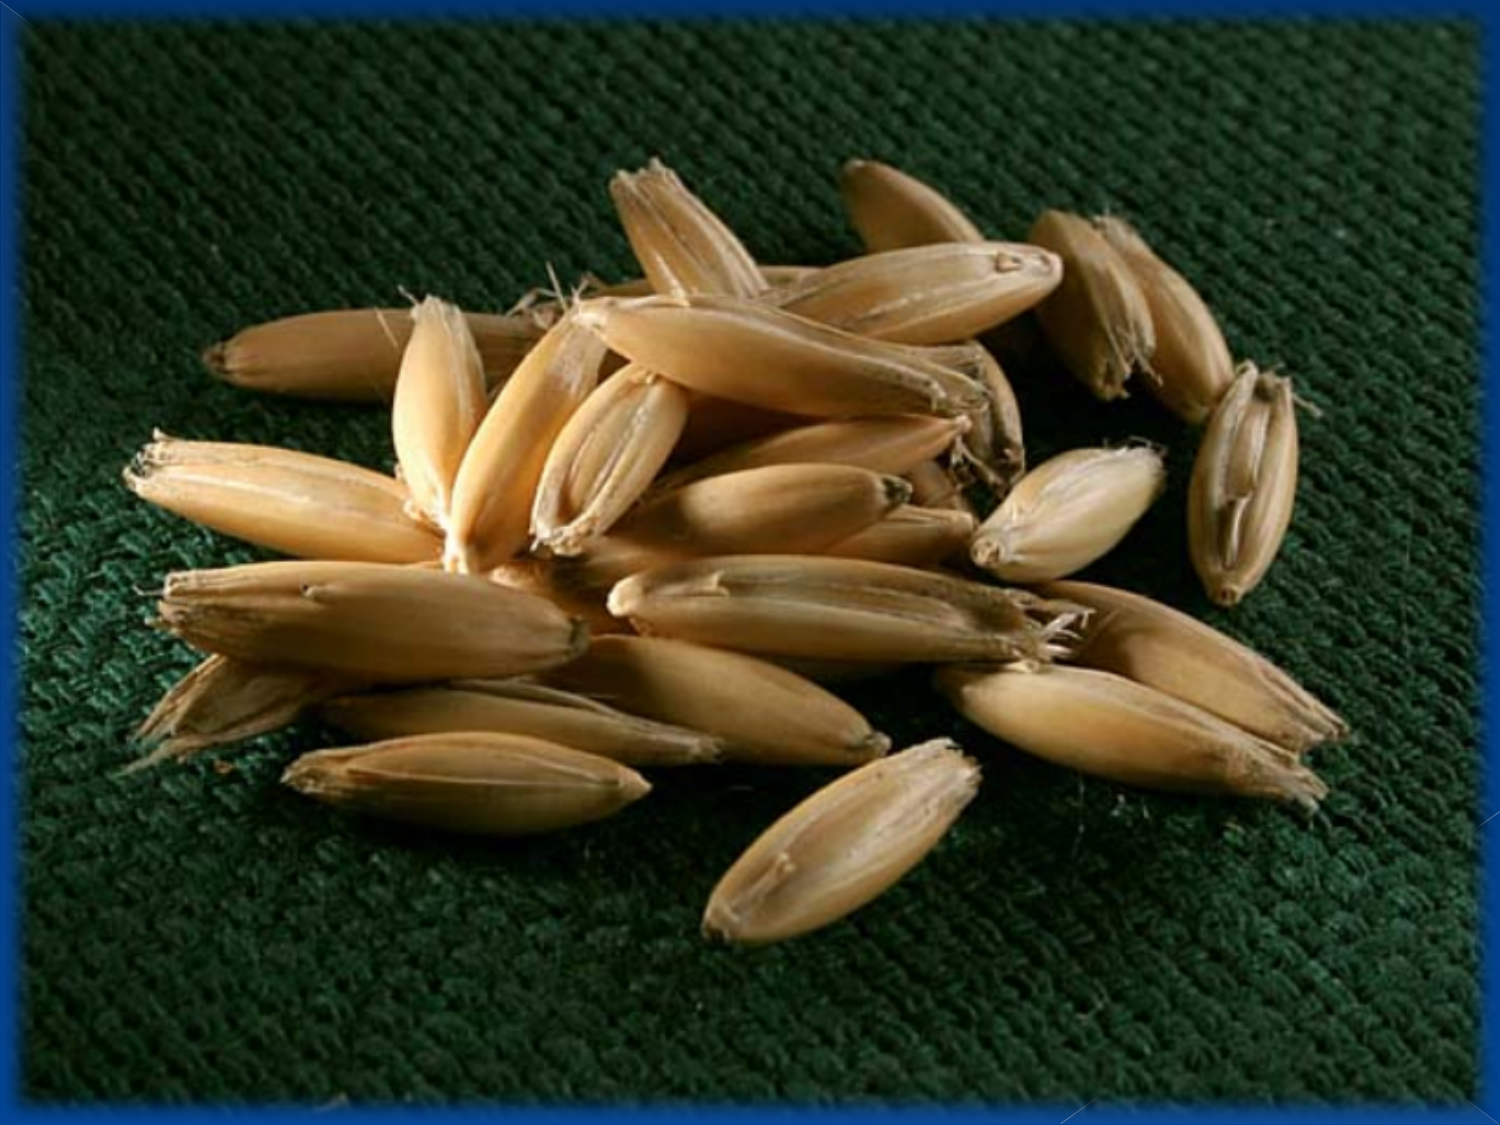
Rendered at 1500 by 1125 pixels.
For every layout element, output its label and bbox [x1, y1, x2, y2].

list [0, 0, 1500, 1125]
